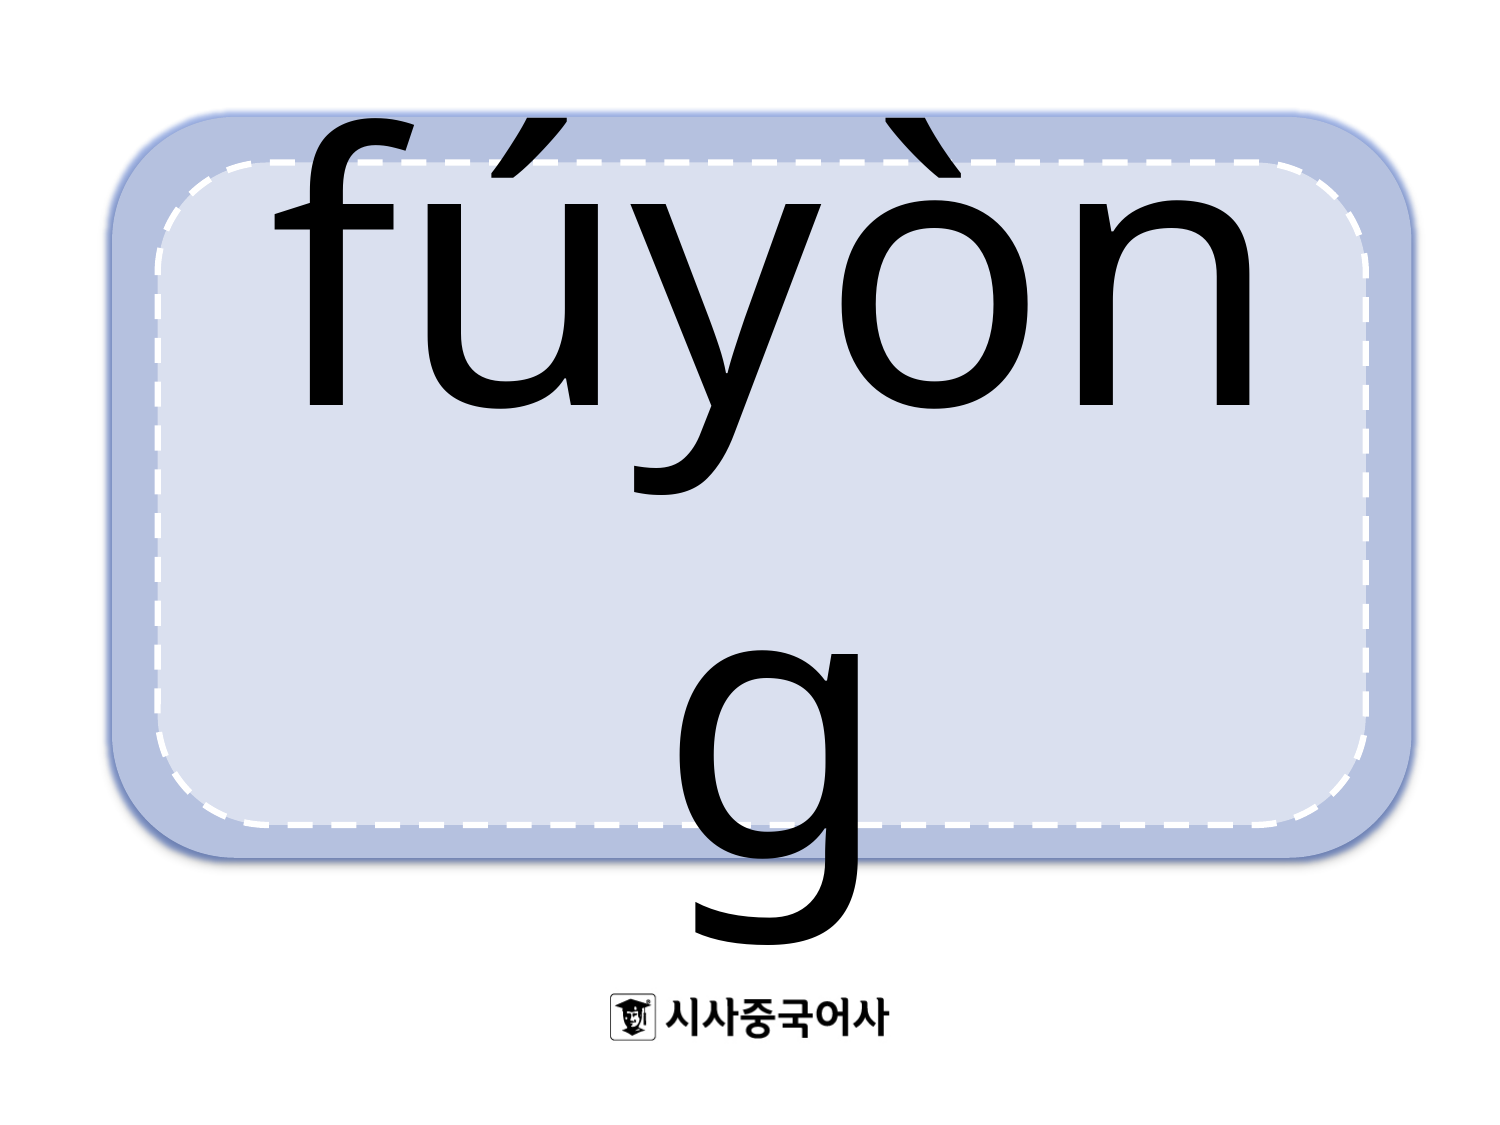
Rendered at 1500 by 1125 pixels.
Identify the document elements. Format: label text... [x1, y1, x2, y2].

picture [602, 987, 898, 1047]
text_box fúyòng [171, 149, 1380, 812]
